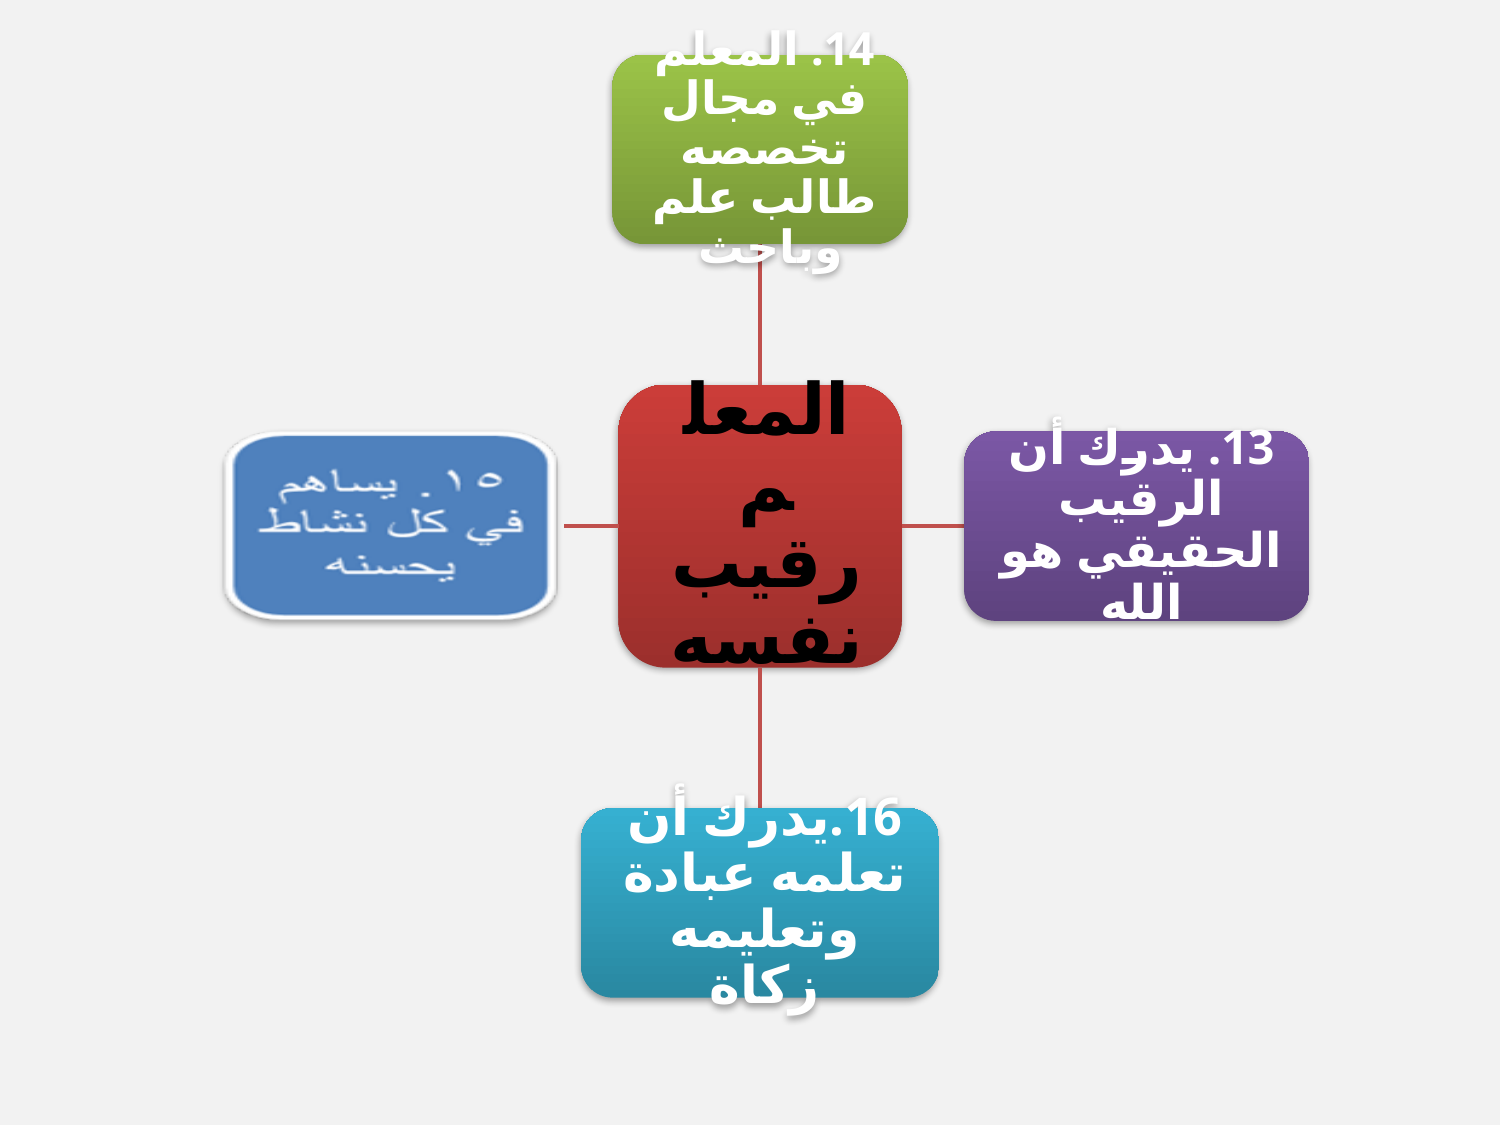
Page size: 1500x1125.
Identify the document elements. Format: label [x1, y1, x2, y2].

list [76, 54, 1436, 998]
